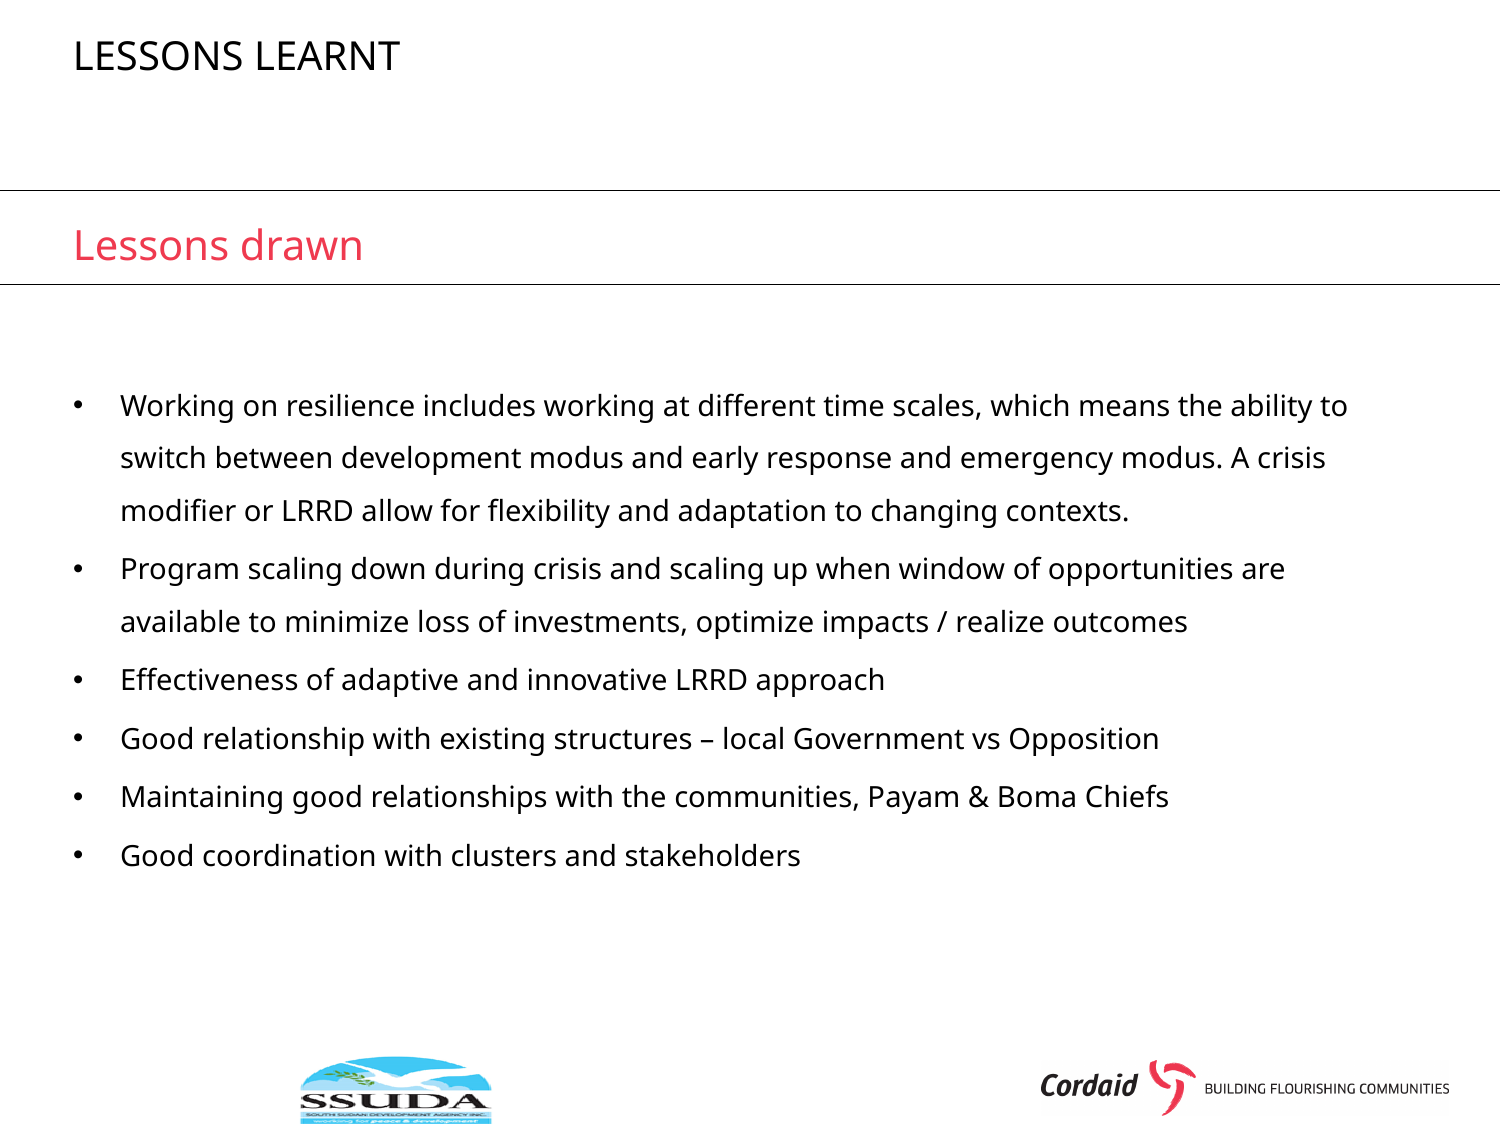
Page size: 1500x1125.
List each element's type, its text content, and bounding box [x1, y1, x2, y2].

picture [288, 1052, 504, 1125]
list Lessons drawn [57, 211, 1417, 268]
picture [1041, 1060, 1449, 1116]
list Working on resilience includes working at different time scales, which means the ability to switch between development modus and early response and emergency modus. A crisis modifier or LRRD allow for flexibility and adaptation to changing contexts. Program scaling down during crisis and scaling up when window of opportunities are available to minimize loss of investments, optimize impacts / realize outcomes Effectiveness of adaptive and innovative LRRD approach Good relationship with existing structures – local Government vs Opposition Maintaining good relationships with the communities, Payam & Boma Chiefs Good coordination with clusters and stakeholders [58, 361, 1417, 1024]
title Lessons learnt [57, 23, 1417, 185]
